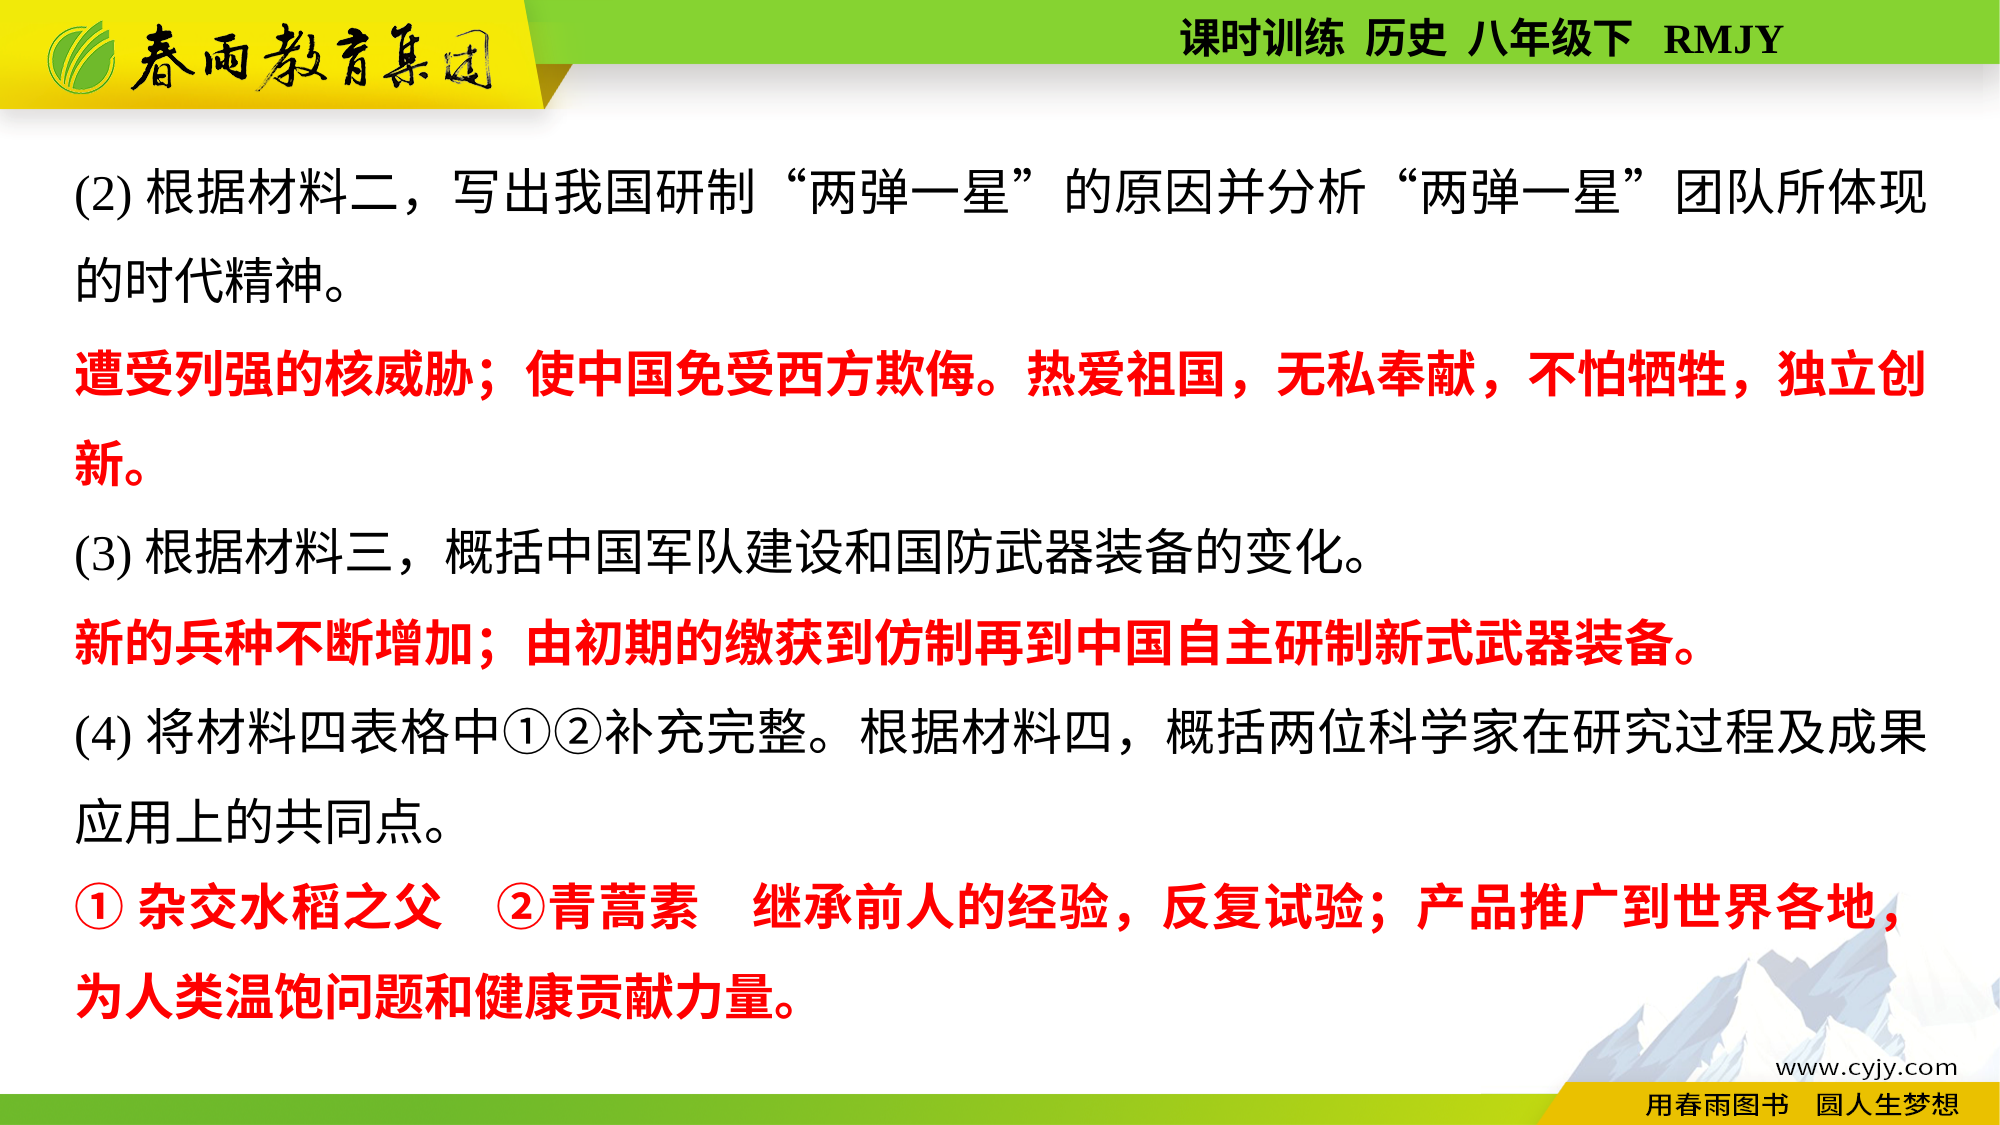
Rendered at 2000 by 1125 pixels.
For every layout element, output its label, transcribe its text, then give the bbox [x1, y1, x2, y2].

list (2)根据材料二，写出我国研制“两弹一星”的原因并分析“两弹一星”团队所体现的时代精神。 (3)根据材料三，概括中国军队建设和国防武器装备的变化。 (4)将材料四表格中①②补充完整。根据材料四，概括两位科学家在研究过程及成果应用上的共同点。 [59, 680, 1944, 837]
text_box ①杂交水稻之父 ②青蒿素 继承前人的经验，反复试验；产品推广到世界各地，为人类温饱问题和健康贡献力量。 [59, 837, 1944, 1033]
list (2)根据材料二，写出我国研制“两弹一星”的原因并分析“两弹一星”团队所体现的时代精神。 (3)根据材料三，概括中国军队建设和国防武器装备的变化。 (4)将材料四表格中①②补充完整。根据材料四，概括两位科学家在研究过程及成果应用上的共同点。 [59, 122, 1944, 304]
picture [0, 0, 2000, 1125]
list (2)根据材料二，写出我国研制“两弹一星”的原因并分析“两弹一星”团队所体现的时代精神。 (3)根据材料三，概括中国军队建设和国防武器装备的变化。 (4)将材料四表格中①②补充完整。根据材料四，概括两位科学家在研究过程及成果应用上的共同点。 [59, 500, 1944, 574]
text_box 遭受列强的核威胁；使中国免受西方欺侮。热爱祖国，无私奉献，不怕牺牲，独立创新。 [59, 304, 1944, 500]
text_box 新的兵种不断增加；由初期的缴获到仿制再到中国自主研制新式武器装备。 [59, 574, 1944, 680]
